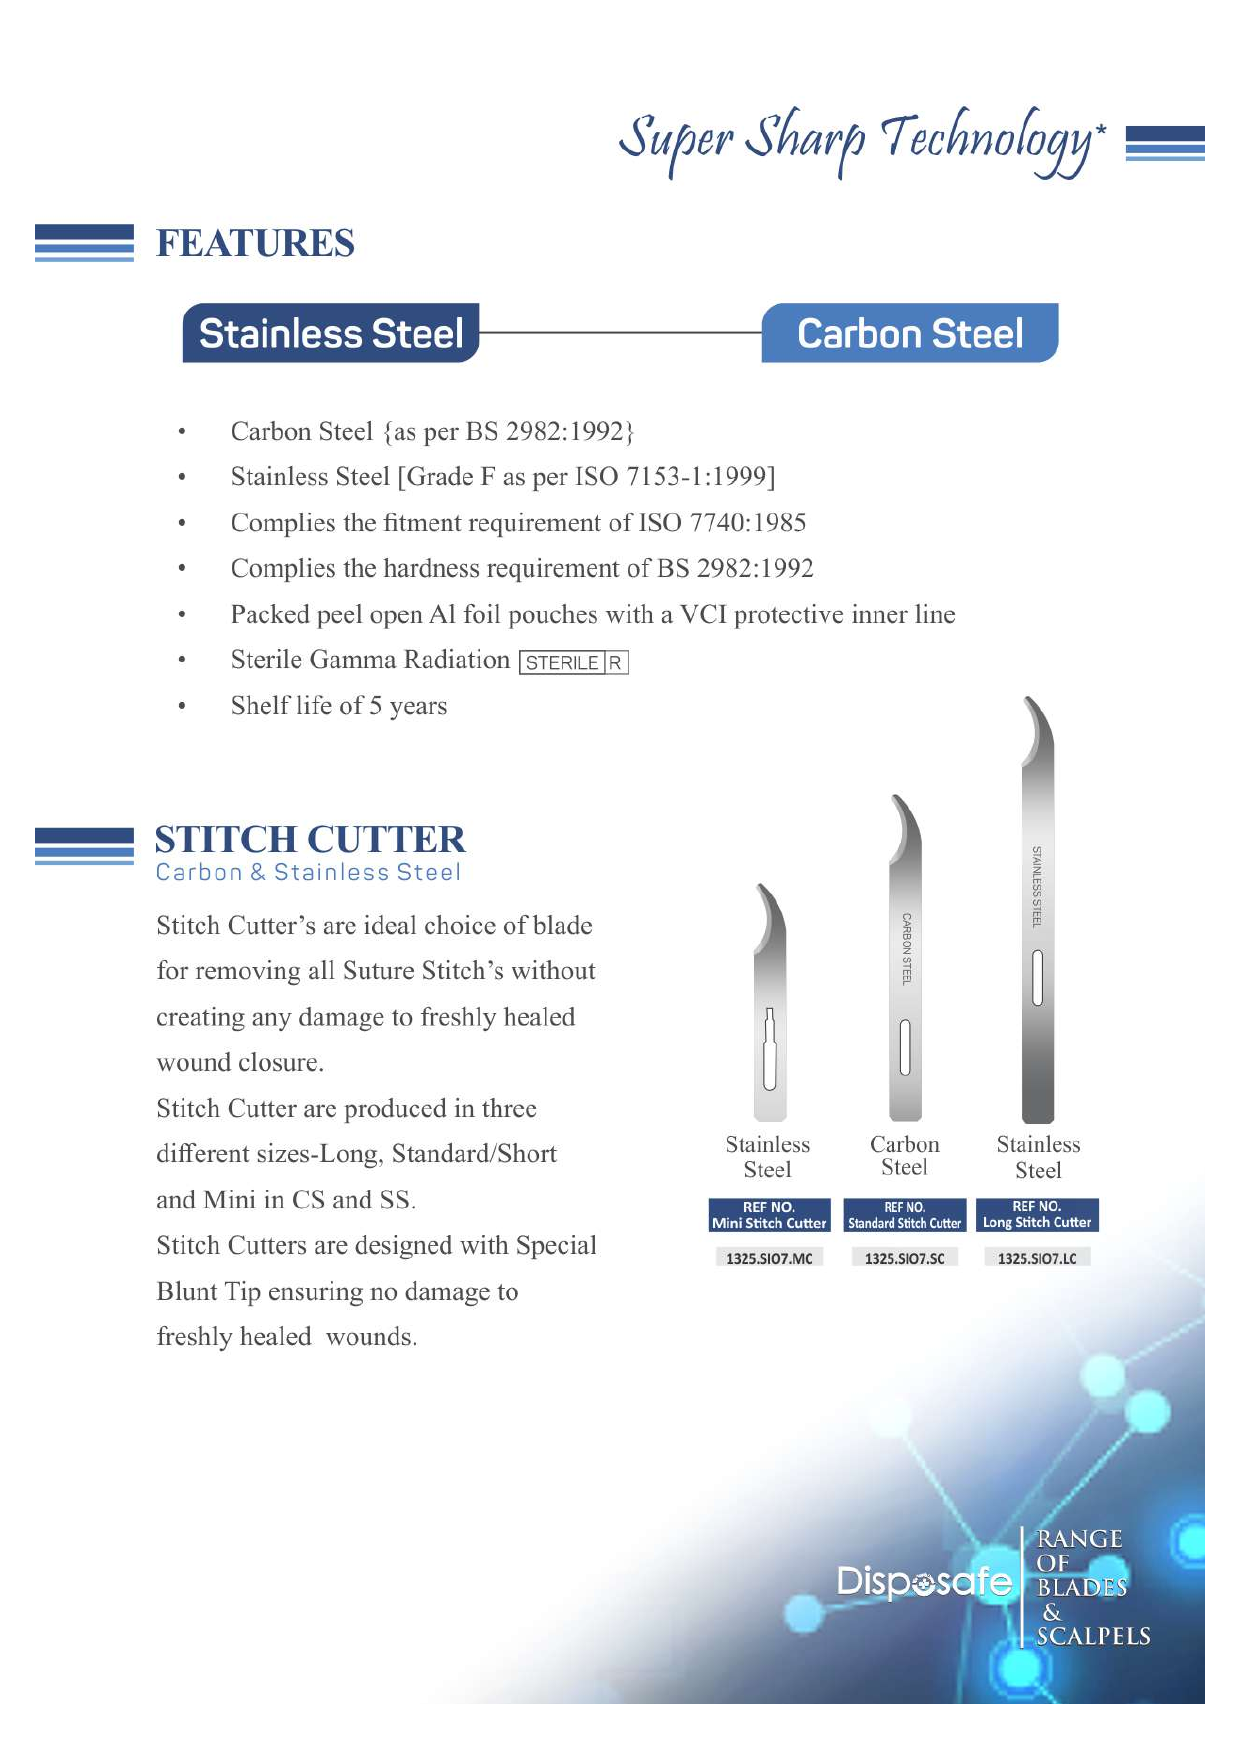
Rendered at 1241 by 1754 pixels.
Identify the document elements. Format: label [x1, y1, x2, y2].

list [35, 49, 1205, 1704]
